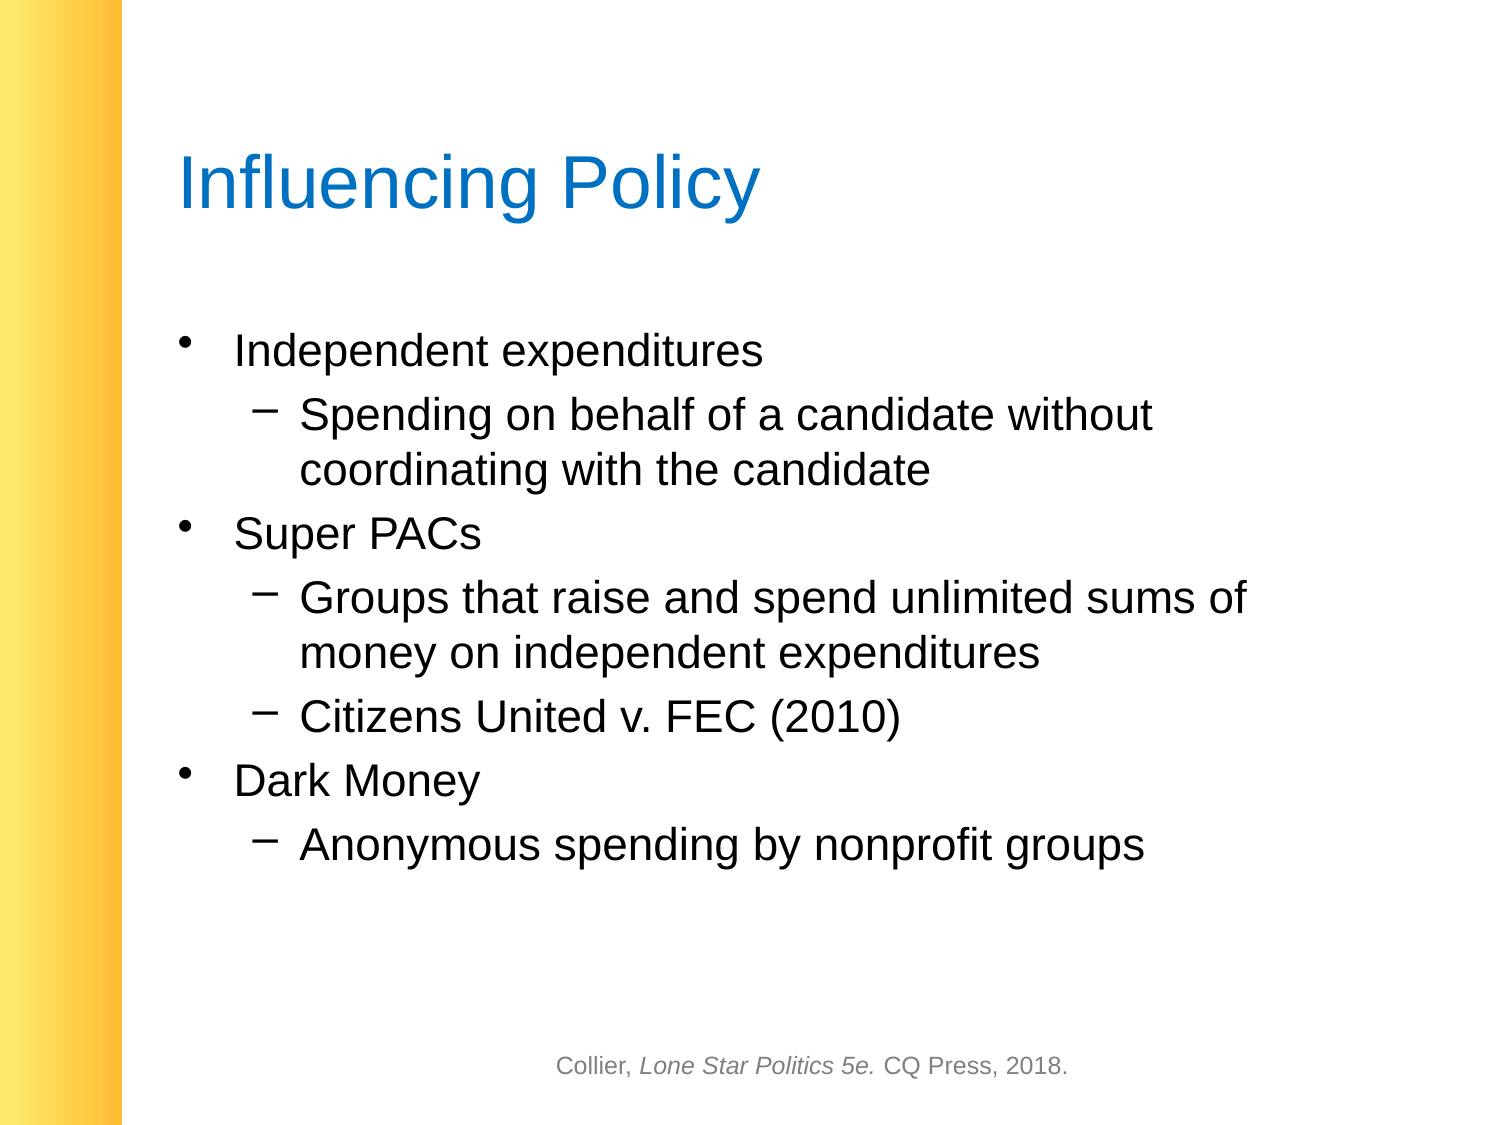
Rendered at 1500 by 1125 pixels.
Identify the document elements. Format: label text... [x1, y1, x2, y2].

text_box Collier, Lone Star Politics 5e. CQ Press, 2018. [525, 1042, 1100, 1087]
title Influencing Policy [162, 125, 1475, 314]
list Independent expenditures Spending on behalf of a candidate without coordinating with the candidate Super PACs Groups that raise and spend unlimited sums of money on independent expenditures Citizens United v. FEC (2010) Dark Money Anonymous spending by nonprofit groups [162, 314, 1350, 1089]
picture [0, 0, 1500, 1125]
